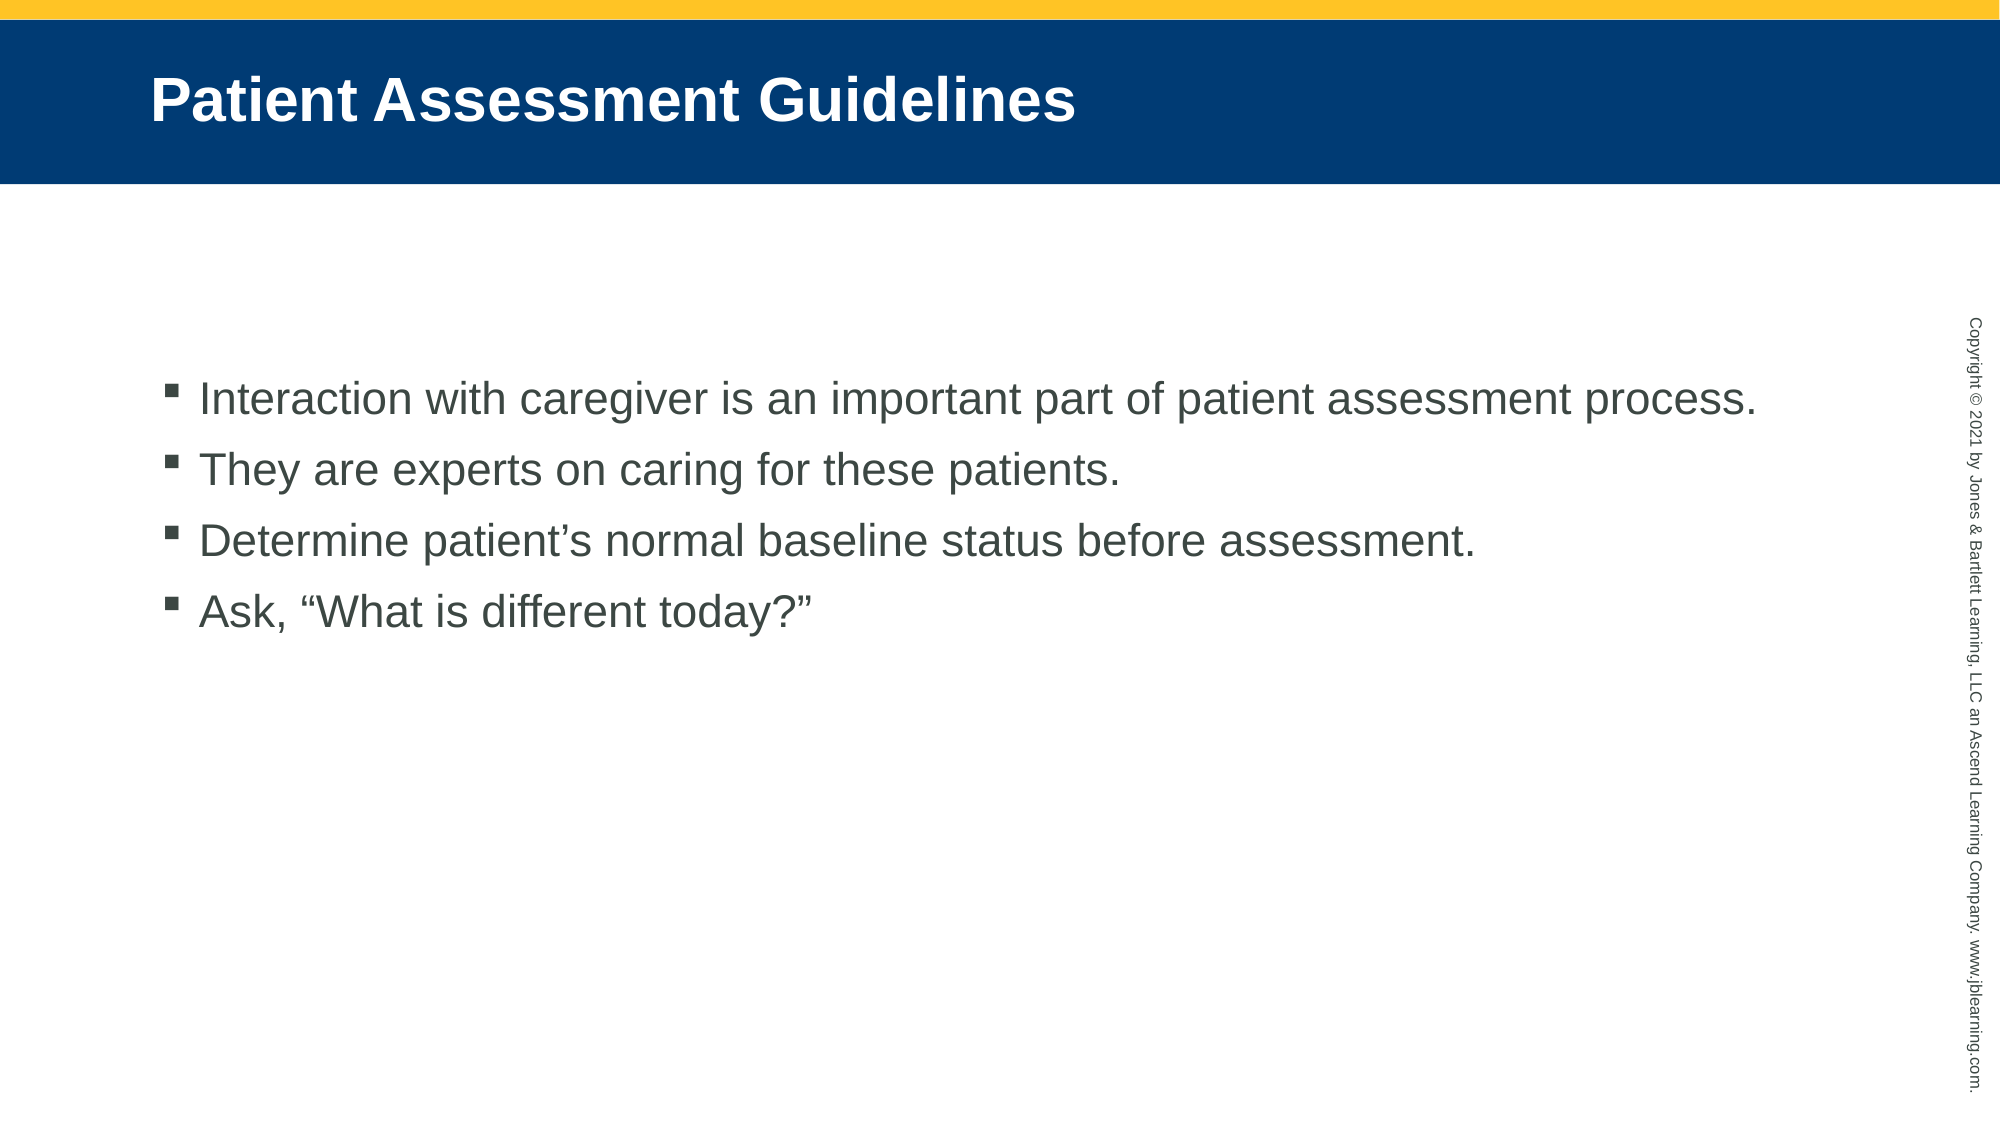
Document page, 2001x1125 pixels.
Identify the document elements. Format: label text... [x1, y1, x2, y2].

title Patient Assessment Guidelines [0, 19, 2000, 185]
list Interaction with caregiver is an important part of patient assessment process. They are experts on caring for these patients. Determine patient’s normal baseline status before assessment. Ask, “What is different today?” [146, 361, 1859, 1016]
